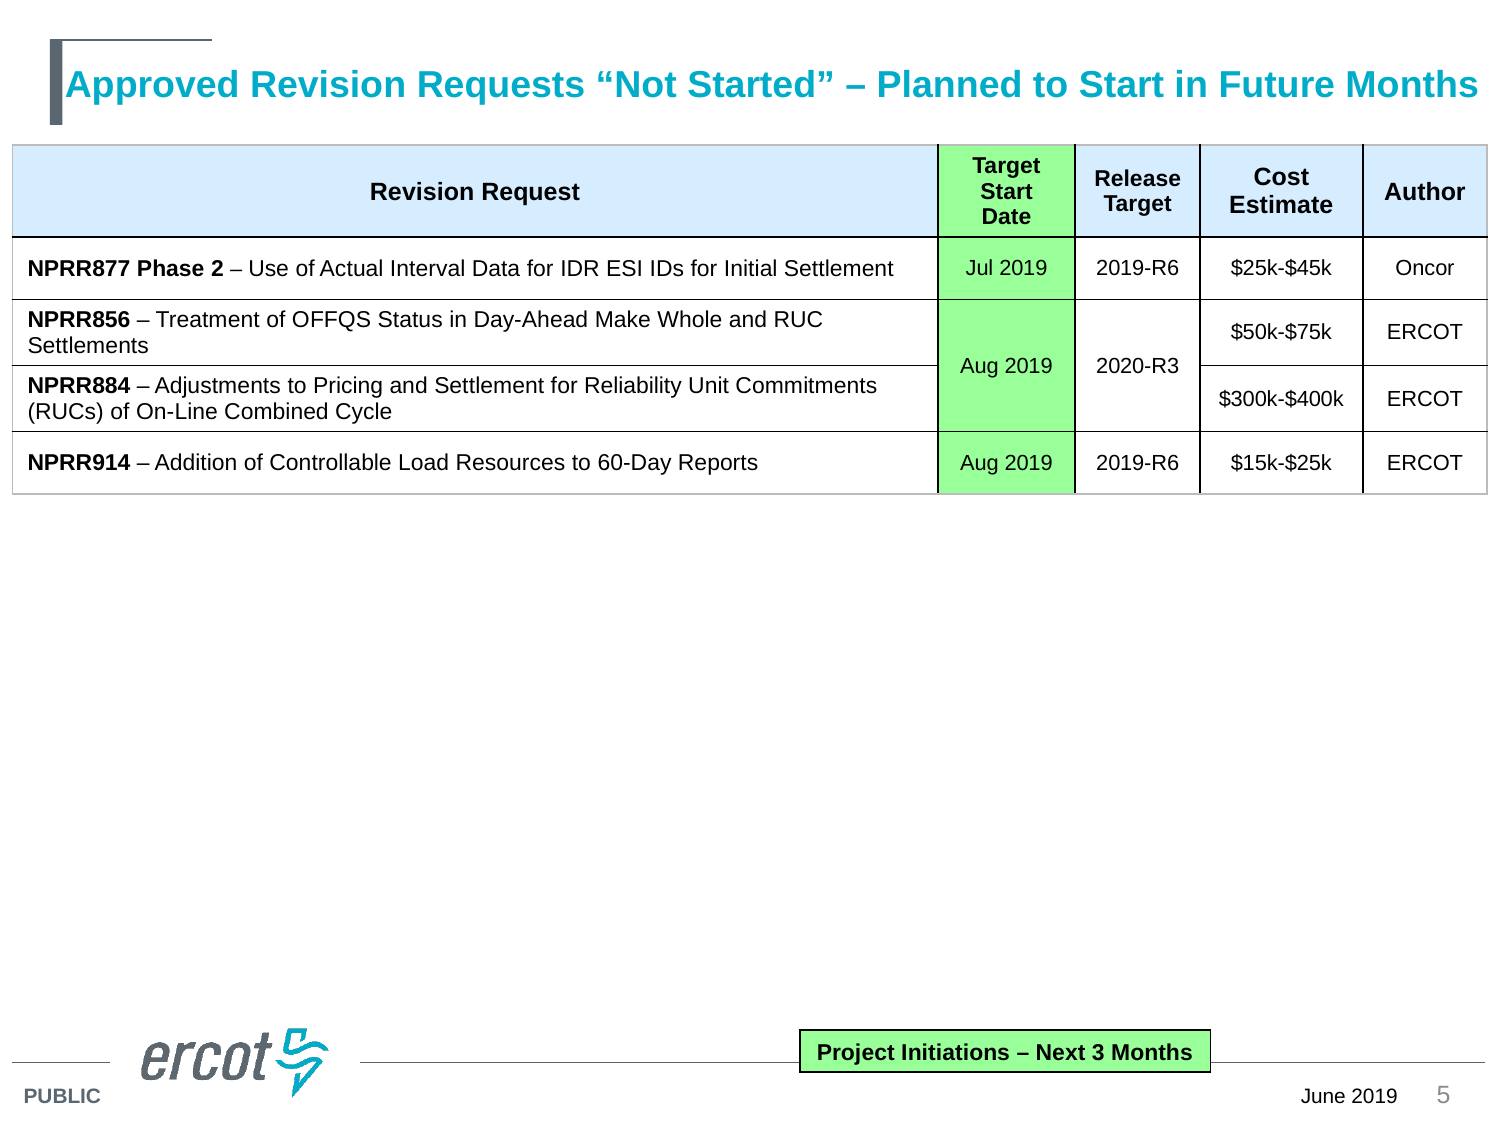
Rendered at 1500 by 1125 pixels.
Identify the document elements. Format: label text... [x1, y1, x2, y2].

table_cell 2019-R6 [1076, 432, 1199, 493]
table_cell NPRR877 Phase 2 – Use of Actual Interval Data for IDR ESI IDs for Initial Settlement [13, 238, 937, 299]
table_cell Oncor [1364, 238, 1486, 299]
table_cell ERCOT [1364, 366, 1486, 431]
table_cell ERCOT [1364, 432, 1486, 493]
title Approved Revision Requests “Not Started” – Planned to Start in Future Months [50, 52, 1500, 125]
slide_number 5 [1412, 1076, 1475, 1112]
table_cell $50k-$75k [1201, 300, 1362, 365]
table_cell Aug 2019 [939, 432, 1074, 493]
table_cell NPRR914 – Addition of Controllable Load Resources to 60-Day Reports [13, 432, 937, 493]
table_header Cost Estimate [1201, 146, 1362, 236]
picture [137, 1024, 332, 1100]
text_box Project Initiations – Next 3 Months [800, 1029, 1211, 1073]
table_cell Jul 2019 [939, 238, 1074, 299]
table_cell $25k-$45k [1201, 238, 1362, 299]
table_header Author [1364, 146, 1486, 236]
table_cell 2019-R6 [1076, 238, 1199, 299]
table_cell NPRR884 – Adjustments to Pricing and Settlement for Reliability Unit Commitments (RUCs) of On-Line Combined Cycle [13, 366, 937, 431]
table_header Revision Request [13, 146, 937, 236]
table_cell $15k-$25k [1201, 432, 1362, 493]
table_cell NPRR856 – Treatment of OFFQS Status in Day-Ahead Make Whole and RUC Settlements [13, 300, 937, 365]
table_cell $300k-$400k [1201, 366, 1362, 431]
table_cell 2020-R3 [1076, 300, 1199, 431]
table_header Release Target [1076, 146, 1199, 236]
table_cell ERCOT [1364, 300, 1486, 365]
table_cell Aug 2019 [939, 300, 1074, 431]
table_header Target Start Date [939, 146, 1074, 236]
